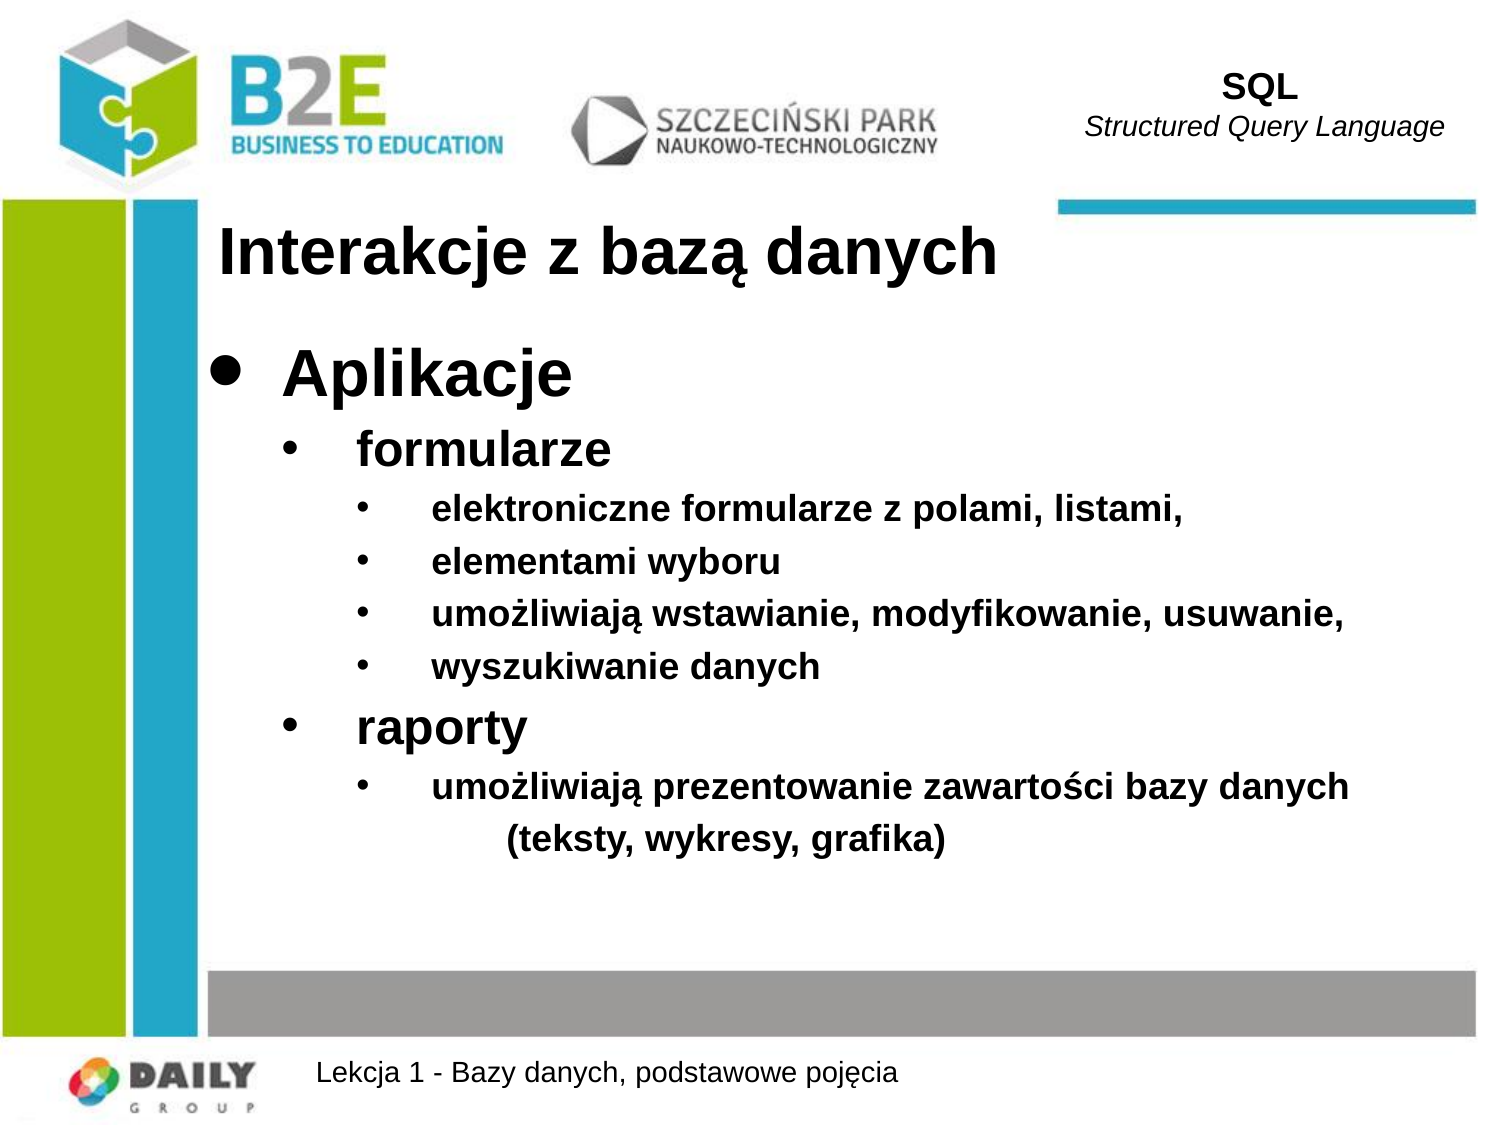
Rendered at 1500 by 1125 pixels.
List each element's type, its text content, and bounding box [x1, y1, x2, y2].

list Aplikacje formularze elektroniczne formularze z polami, listami, elementami wyboru umożliwiają wstawianie, modyfikowanie, usuwanie, wyszukiwanie danych raporty umożliwiają prezentowanie zawartości bazy danych (teksty, wykresy, grafika) [191, 314, 1500, 976]
text_box Lekcja 1 - Bazy danych, podstawowe pojęcia [301, 1046, 1034, 1096]
title Interakcje z bazą danych [203, 115, 1500, 303]
picture [0, 0, 1500, 1125]
text_box SQL Structured Query Language [1069, 54, 1461, 150]
